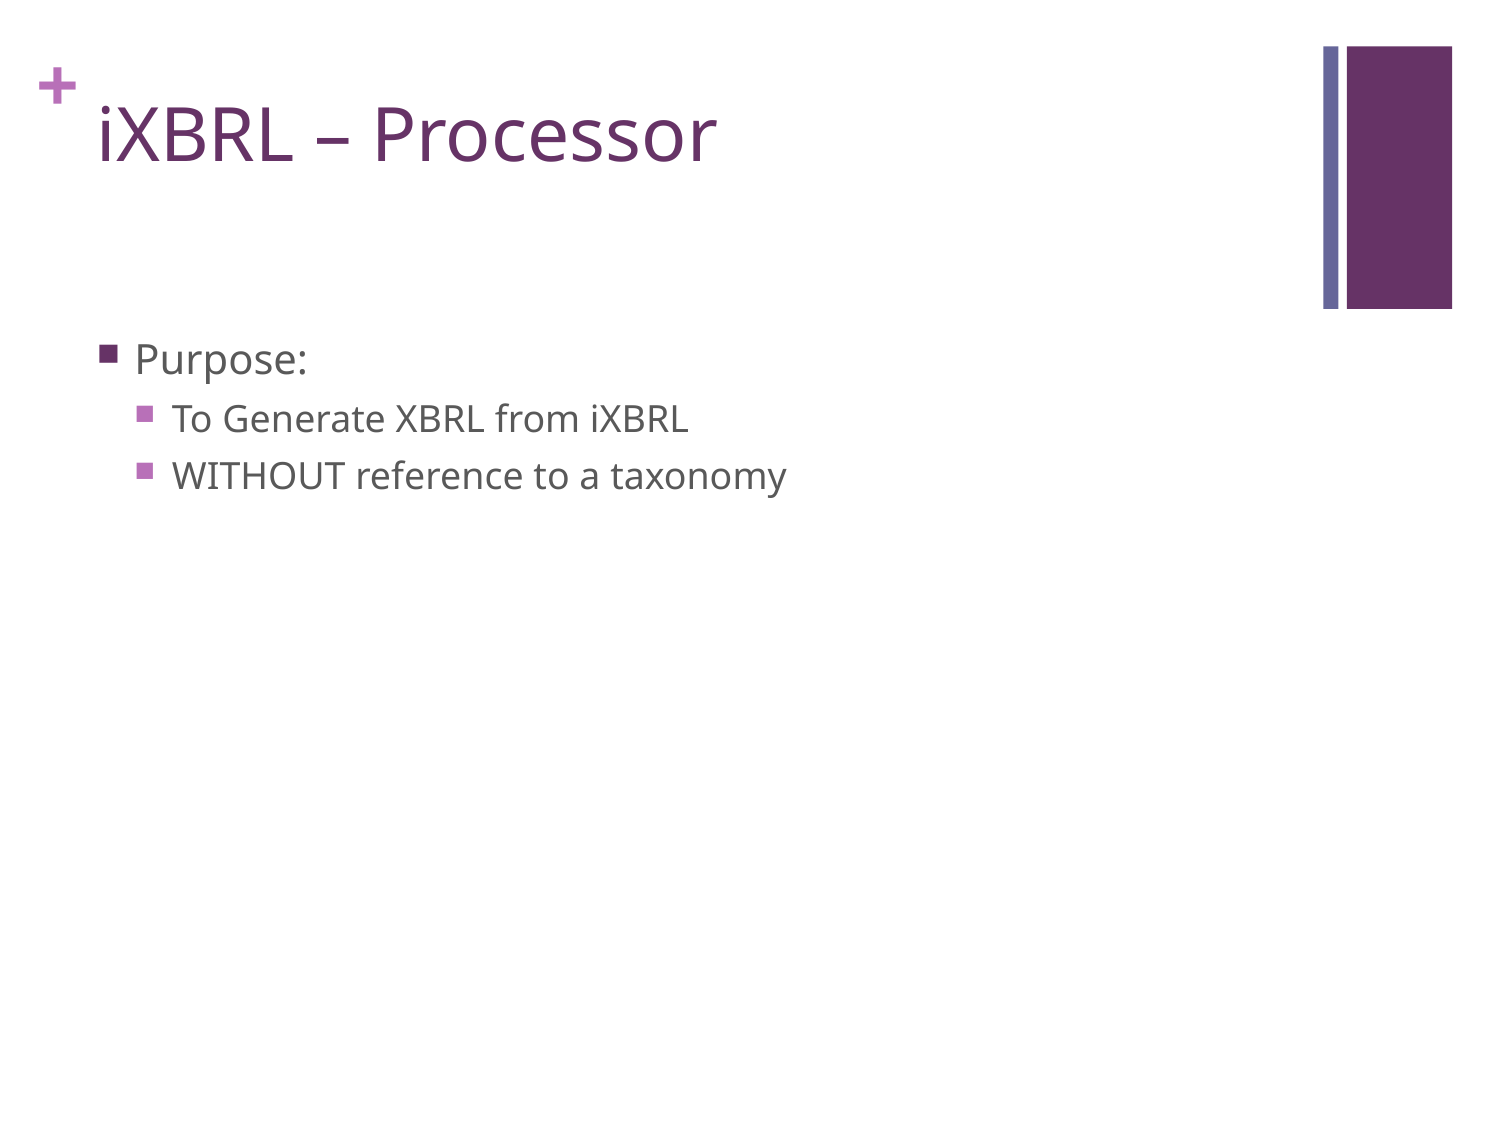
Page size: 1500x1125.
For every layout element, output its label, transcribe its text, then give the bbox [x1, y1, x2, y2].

list Purpose: To Generate XBRL from iXBRL WITHOUT reference to a taxonomy [81, 324, 1322, 1005]
title iXBRL – Processor [81, 79, 1322, 263]
